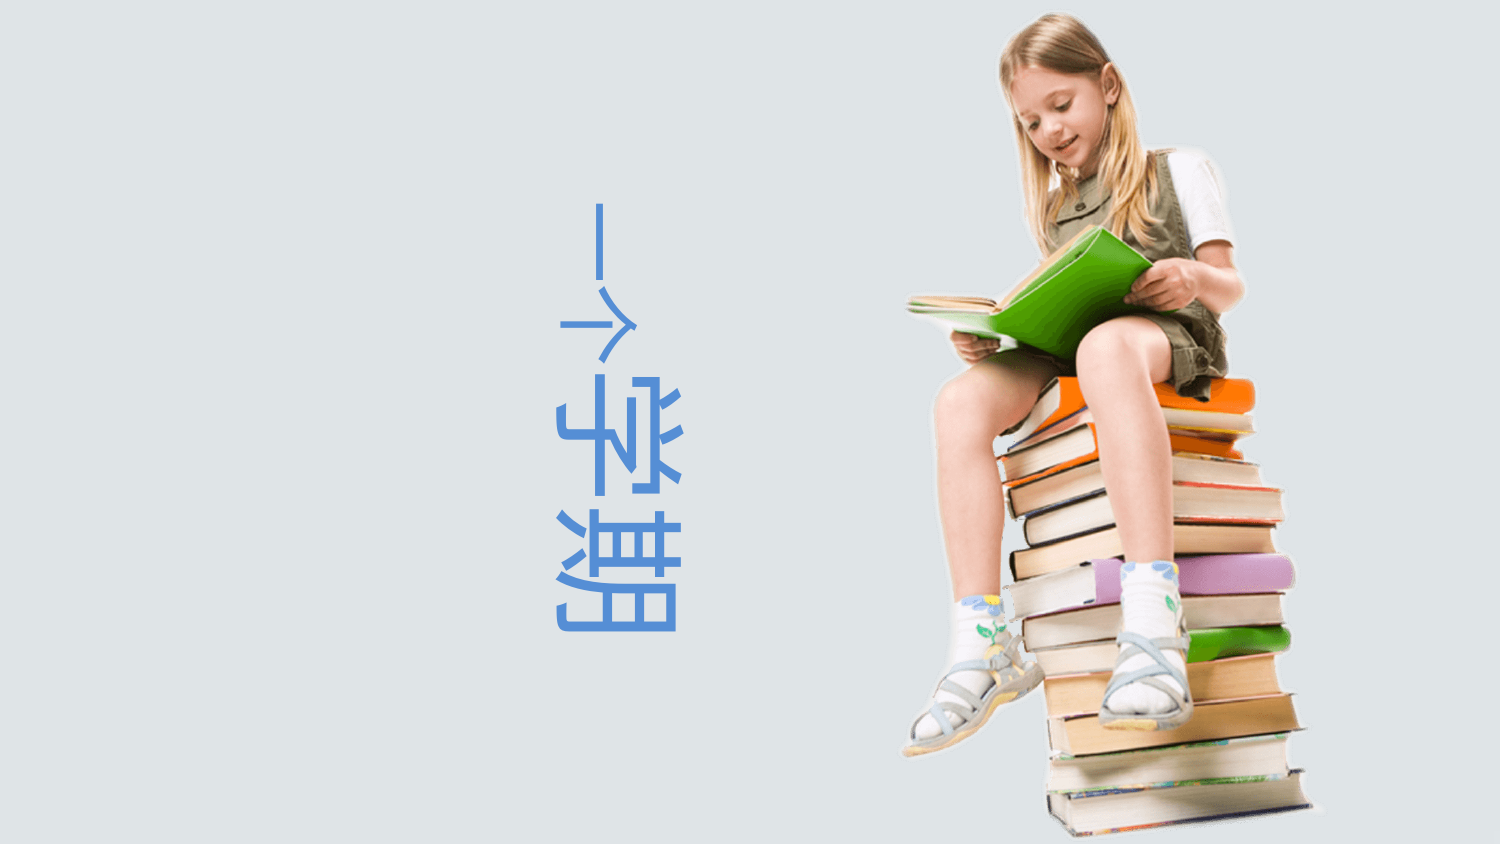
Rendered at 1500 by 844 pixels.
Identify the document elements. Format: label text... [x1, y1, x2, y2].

picture [0, 0, 1500, 844]
text_box 一个学期 [515, 185, 713, 670]
